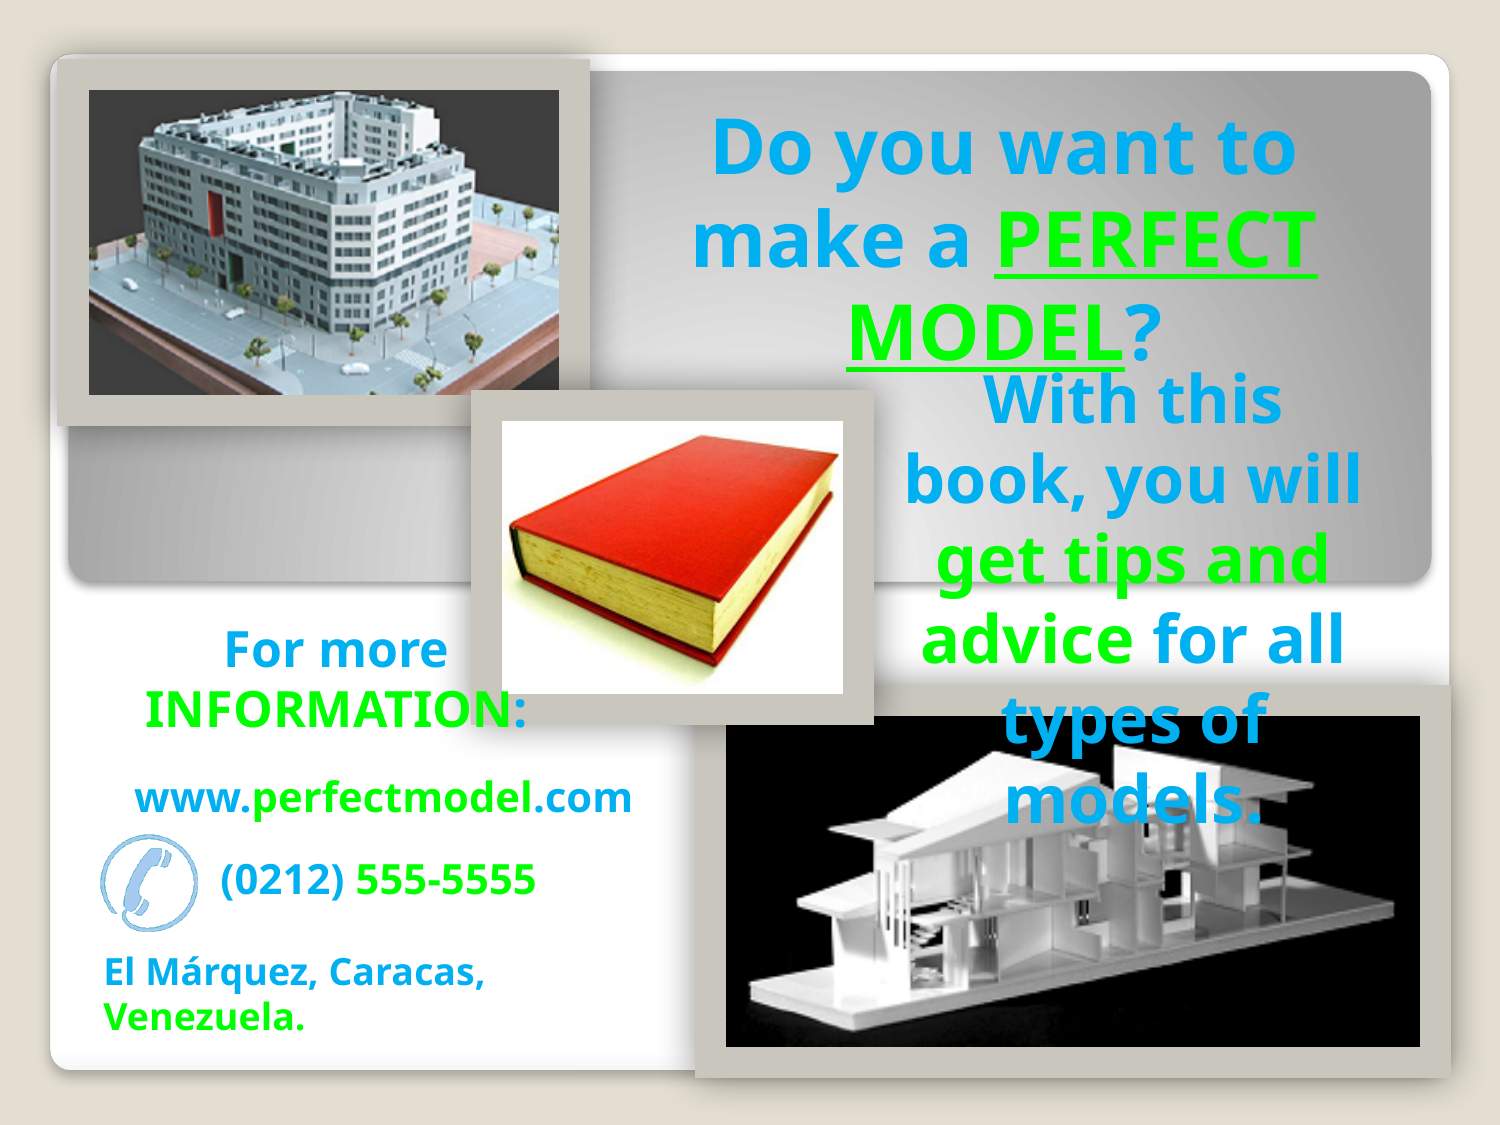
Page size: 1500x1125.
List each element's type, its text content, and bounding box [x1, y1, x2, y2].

picture [1083, 715, 1095, 734]
picture [100, 833, 199, 933]
picture [1213, 715, 1226, 734]
text_box (0212) 555-5555 [205, 846, 668, 911]
picture [501, 420, 844, 694]
text_box With this book, you will get tips and advice for all types of models. [868, 349, 1400, 714]
title Do you want to make a PERFECT MODEL? [617, 90, 1412, 386]
picture [726, 715, 1420, 1048]
text_box El Márquez, Caracas, Venezuela. [88, 940, 703, 1046]
picture [1124, 715, 1134, 719]
picture [1044, 715, 1052, 725]
text_box For more INFORMATION: [88, 609, 585, 745]
text_box www.perfectmodel.com [112, 763, 656, 829]
picture [88, 89, 559, 395]
